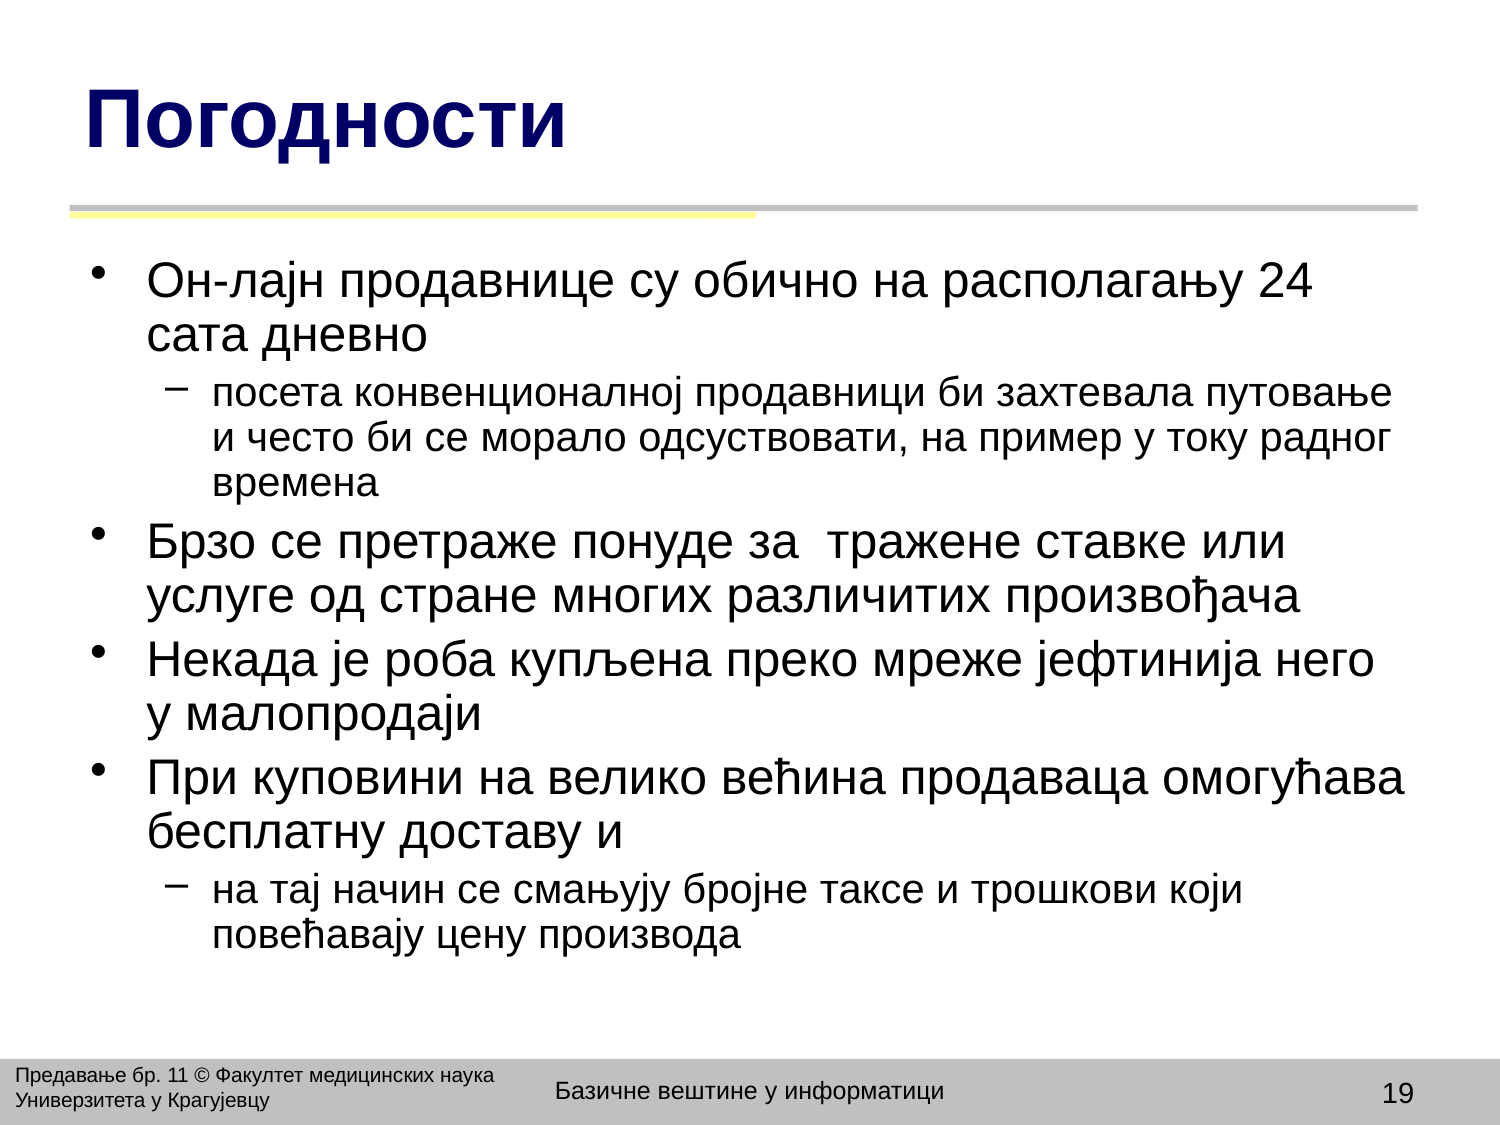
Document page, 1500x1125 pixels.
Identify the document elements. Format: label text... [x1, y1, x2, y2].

footer Базичне вештине у информатици [512, 1066, 988, 1125]
title Погодности [69, 19, 1426, 208]
slide_number Предавање бр. 11 © Факултет медицинских наука Универзитета у Крагујевцу [0, 1053, 621, 1108]
list Он-лајн продавнице су обично на располагању 24 сата дневно посета конвенционалној продавници би захтевала путовање и често би се морало одсуствовати, на пример у току радног времена Брзо се претраже понуде за тражене ставке или услуге од стране многих различитих произвођача Некада је роба купљена преко мреже јефтинија него у малопродаји При куповини на велико већина продаваца омогућава бесплатну доставу и на тај начин се смањују бројне таксе и трошкови који повећавају цену производа [74, 246, 1426, 1023]
slide_number 19 [1079, 1066, 1430, 1125]
